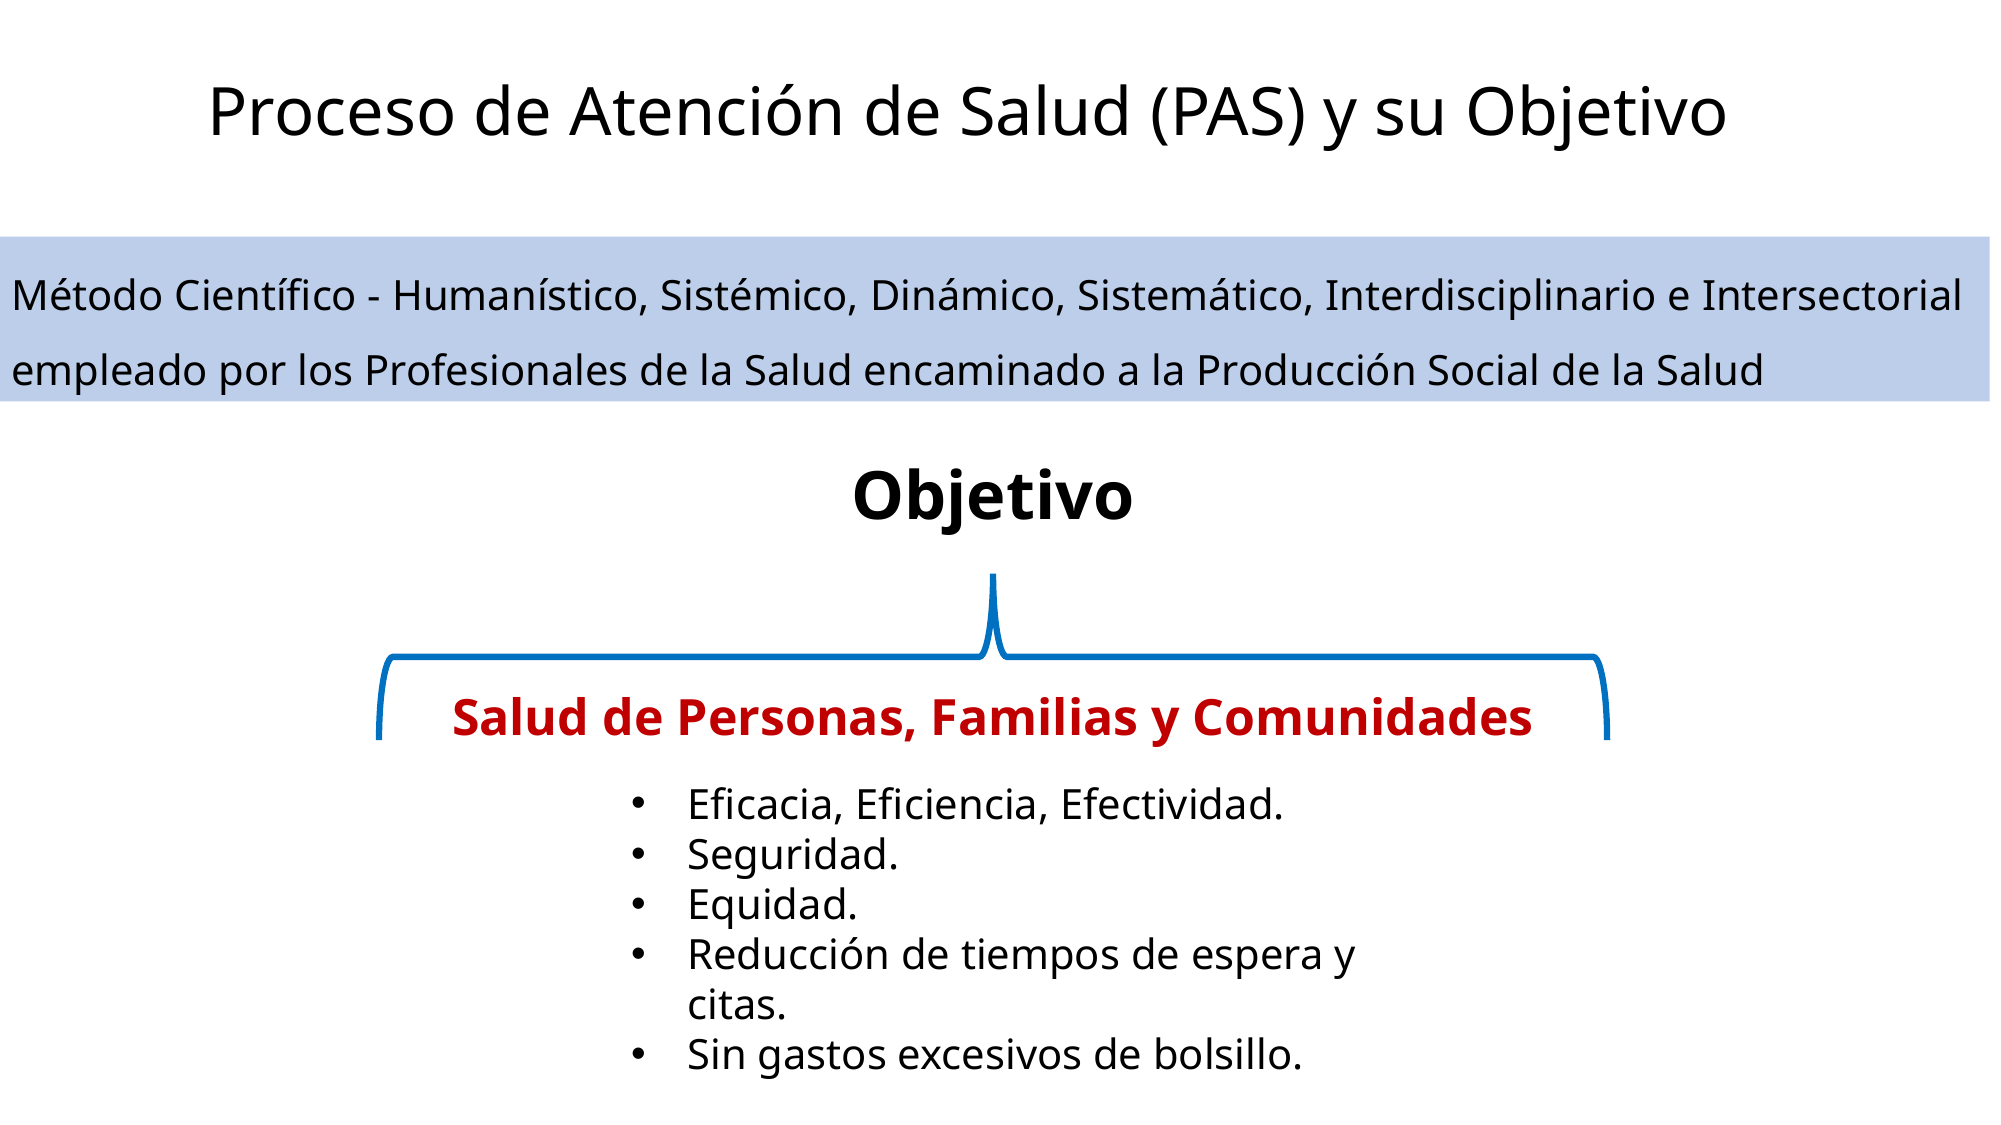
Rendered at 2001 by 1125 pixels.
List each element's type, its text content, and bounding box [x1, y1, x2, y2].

text_box Proceso de Atención de Salud (PAS) y su Objetivo [192, 61, 1746, 157]
text_box [383, 573, 1604, 678]
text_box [289, 678, 1697, 1038]
text_box Objetivo [836, 445, 1150, 541]
text_box Método Científico - Humanístico, Sistémico, Dinámico, Sistemático, Interdisciplinario e Intersectorial empleado por los Profesionales de la Salud encaminado a la Producción Social de la Salud [0, 236, 1990, 402]
